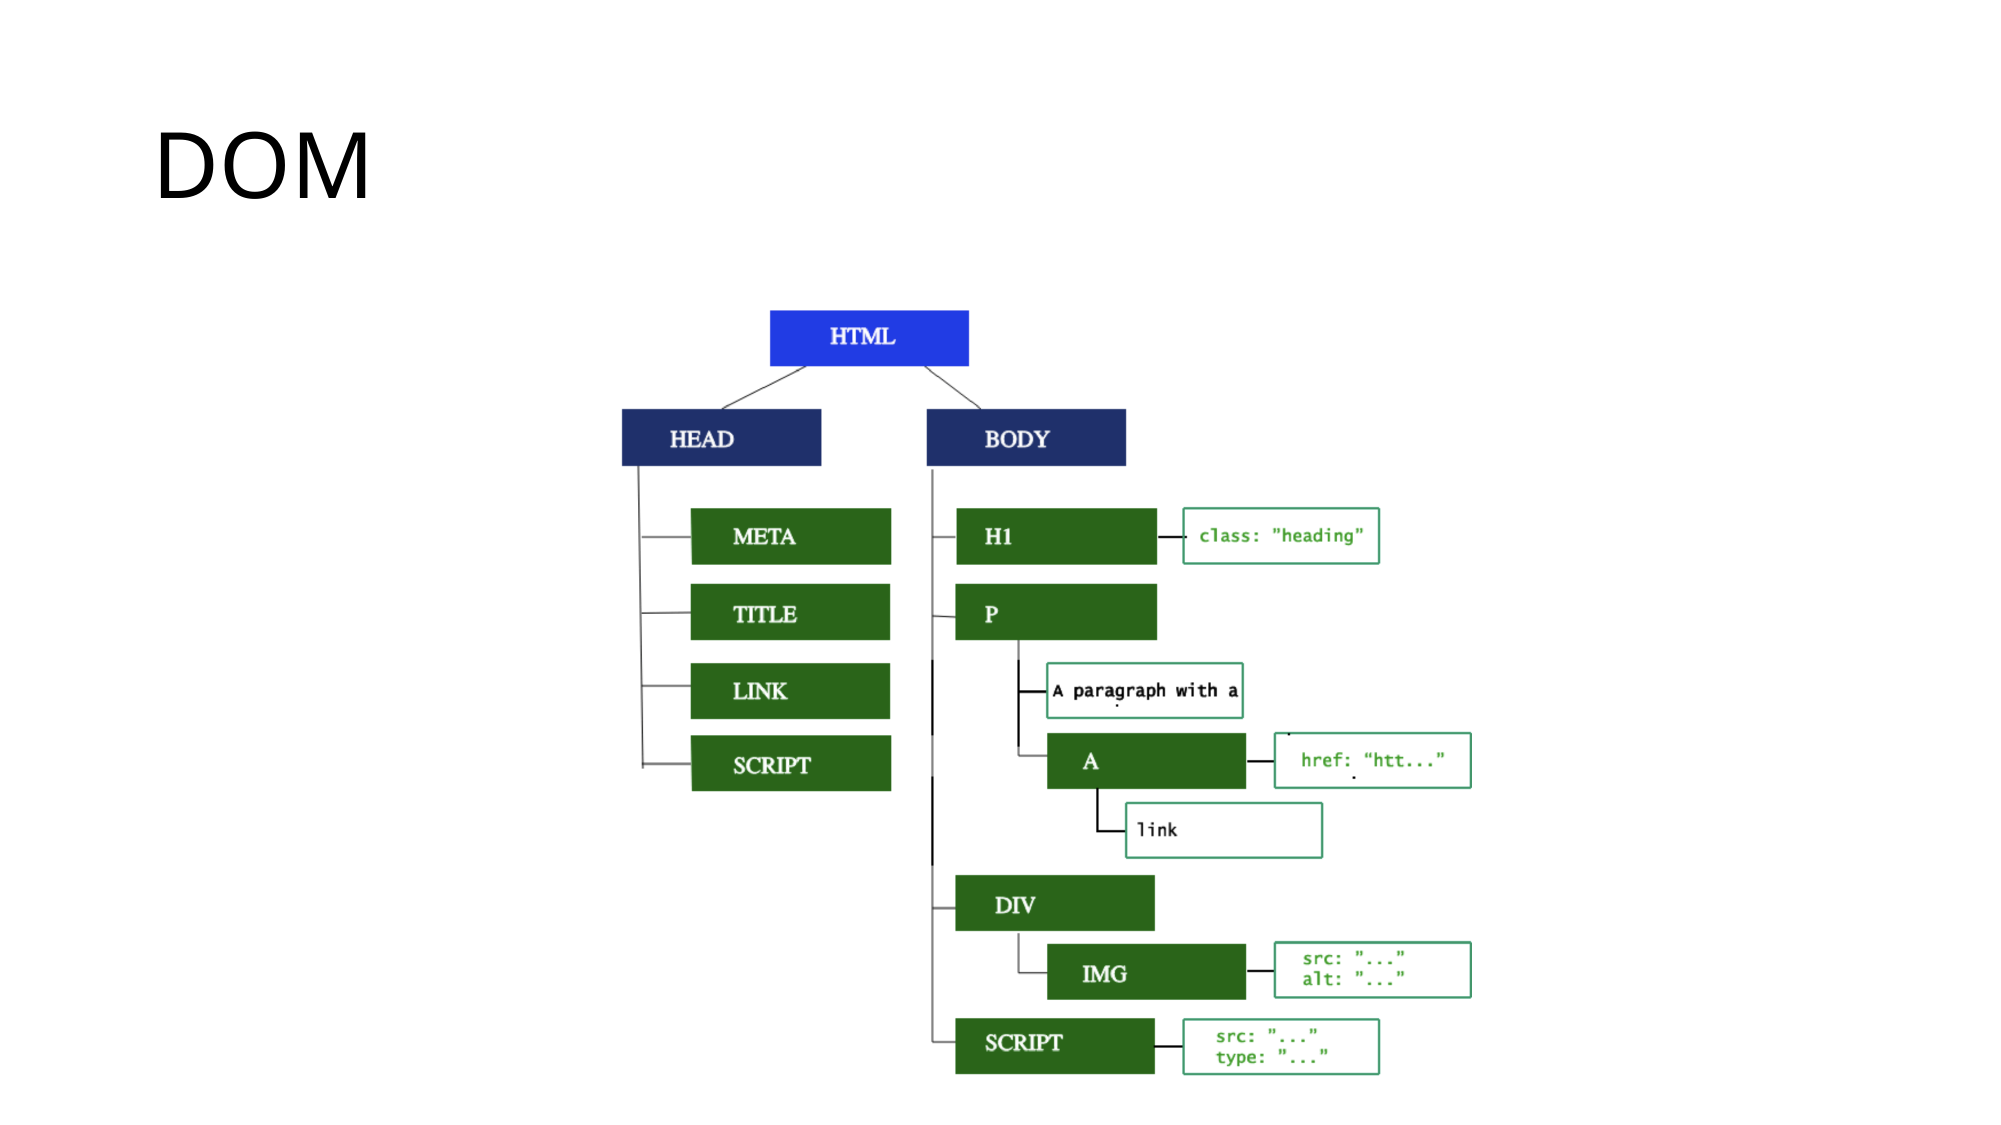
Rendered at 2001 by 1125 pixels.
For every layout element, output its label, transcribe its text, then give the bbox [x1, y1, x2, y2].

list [589, 299, 1494, 1086]
title DOM [137, 59, 1863, 278]
